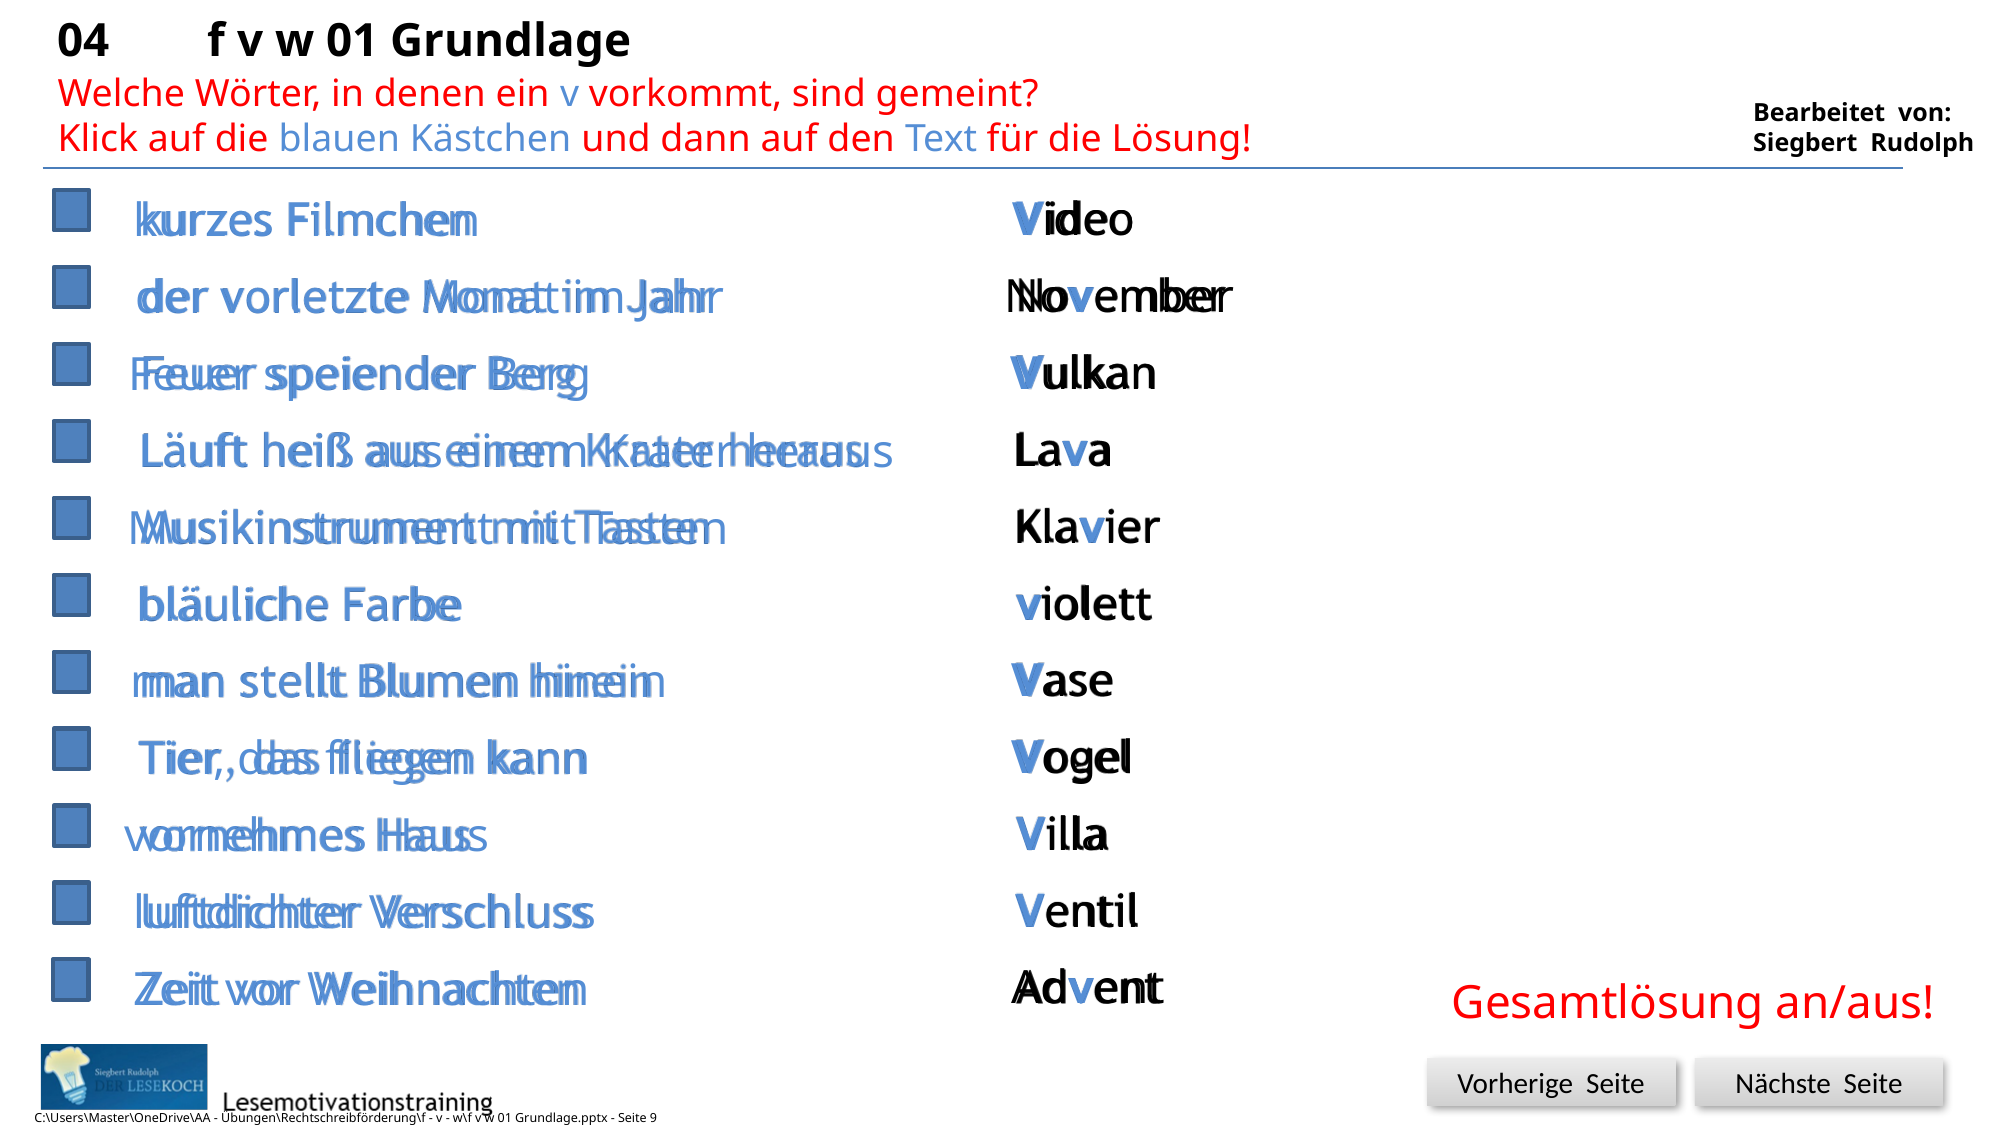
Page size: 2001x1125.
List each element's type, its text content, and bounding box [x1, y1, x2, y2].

text_box C:\Users\Master\OneDrive\AA - Übungen\Rechtschreibförderung\f - v - w\f v w 01 Grundlage.pptx - Seite 9 [19, 1102, 672, 1125]
text_box [52, 419, 91, 463]
text_box 04 f v w 01 Grundlage [42, 3, 2000, 73]
text_box [52, 726, 91, 771]
text_box [52, 650, 91, 694]
text_box [52, 880, 91, 925]
text_box [52, 188, 91, 232]
text_box [52, 573, 91, 617]
picture [111, 175, 1254, 1043]
text_box [52, 803, 91, 848]
picture [40, 1044, 508, 1102]
text_box [51, 957, 91, 1002]
text_box [52, 265, 91, 309]
text_box Welche Wörter, in denen ein v vorkommt, sind gemeint? Klick auf die blauen Kästchen und dann auf den Text für die Lösung! [42, 61, 1733, 167]
text_box [52, 342, 91, 386]
text_box [52, 496, 91, 540]
text_box Gesamtlösung an/aus! [1437, 965, 2000, 1036]
